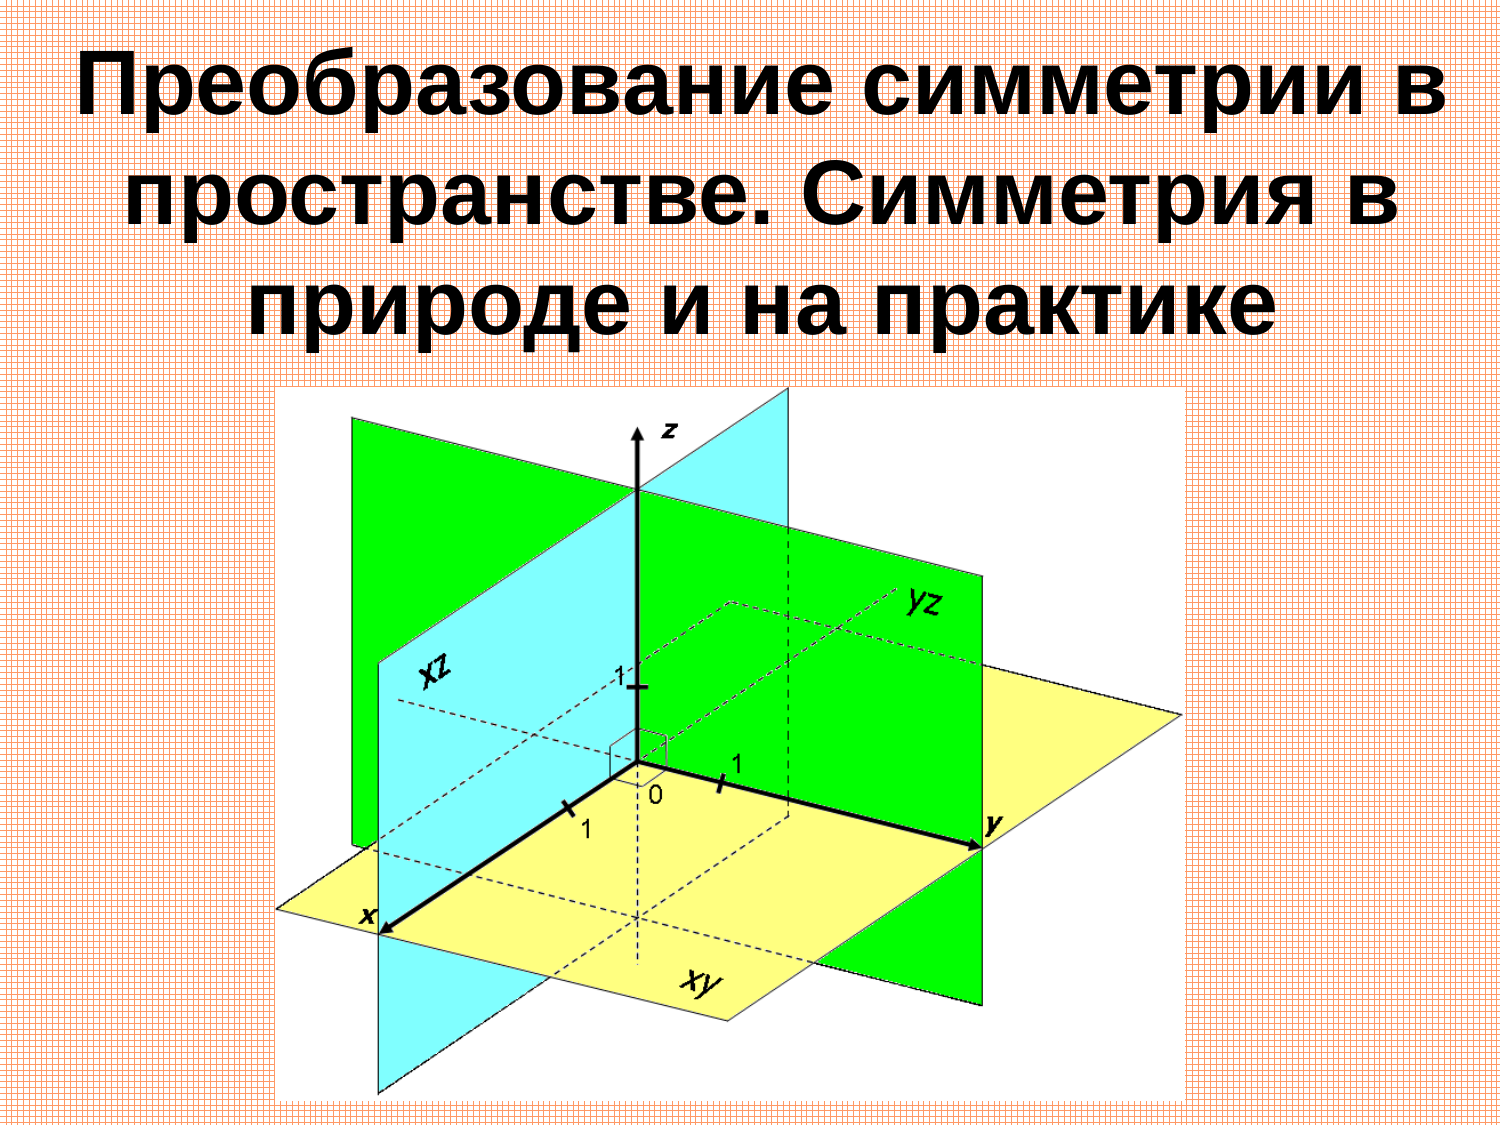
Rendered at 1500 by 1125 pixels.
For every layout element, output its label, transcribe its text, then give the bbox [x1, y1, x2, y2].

picture [274, 387, 1185, 1101]
title Преобразование симметрии в пространстве. Симметрия в природе и на практике [24, 24, 1500, 351]
